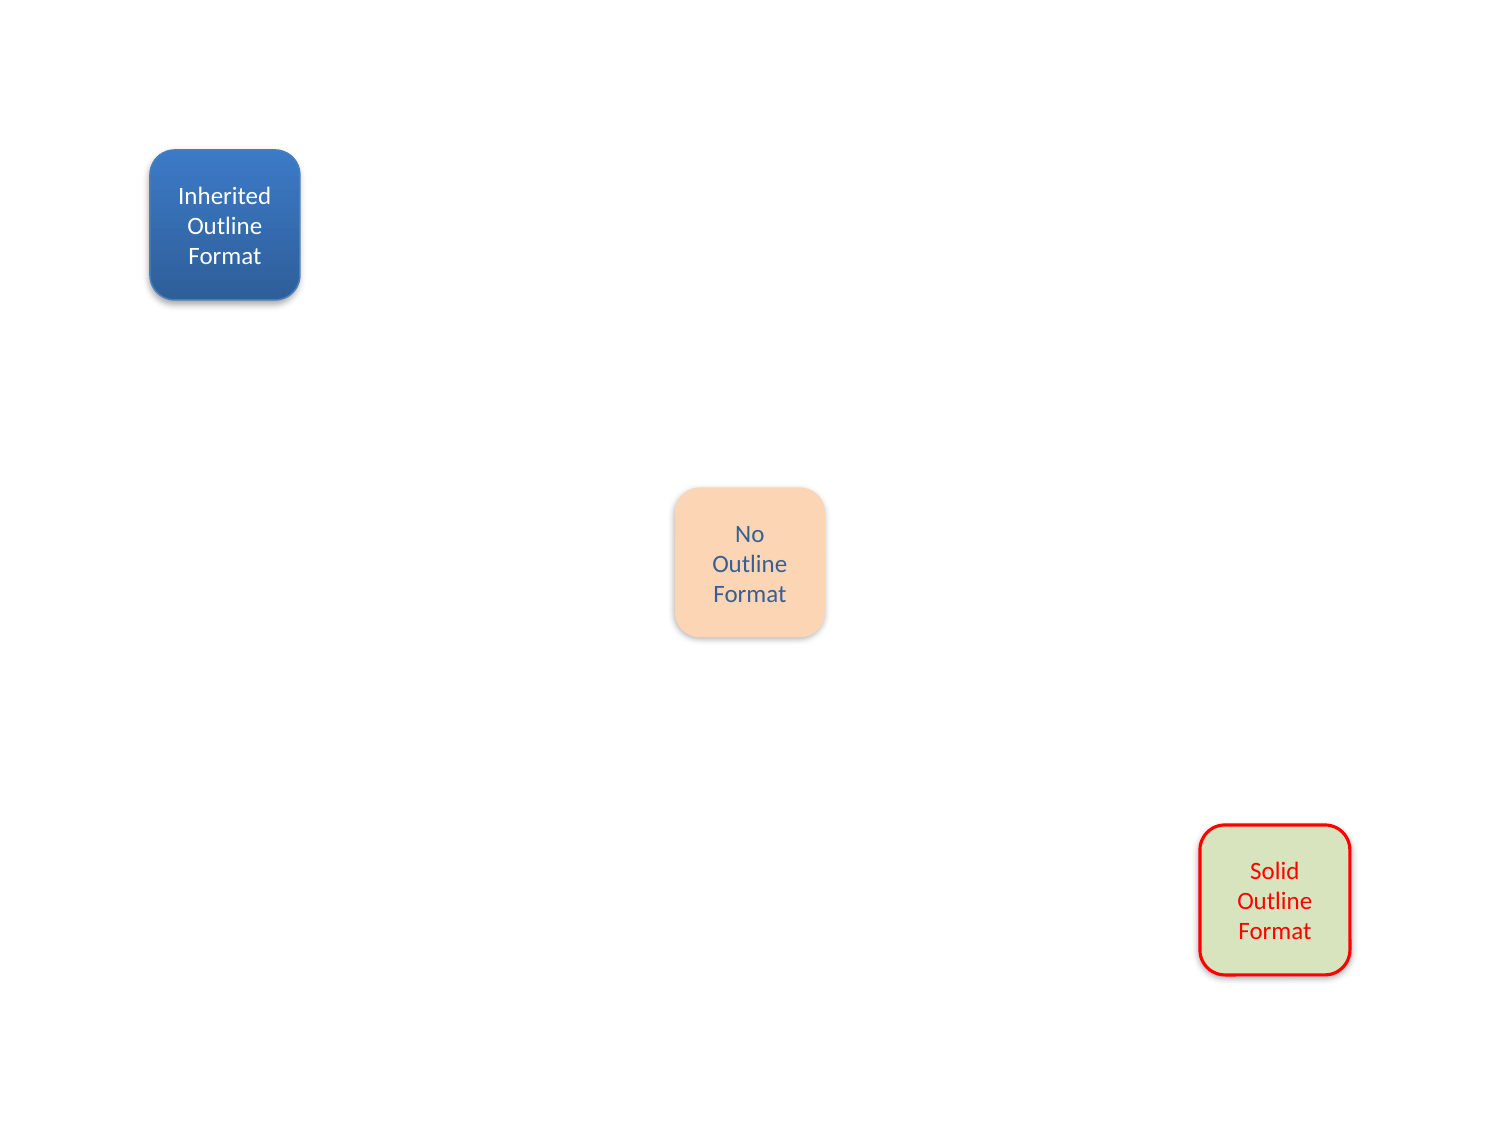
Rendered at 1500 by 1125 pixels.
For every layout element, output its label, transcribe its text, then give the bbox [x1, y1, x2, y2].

text_box Inherited Outline Format [149, 149, 301, 301]
text_box No Outline Format [674, 486, 826, 639]
text_box Solid Outline Format [1199, 824, 1351, 976]
